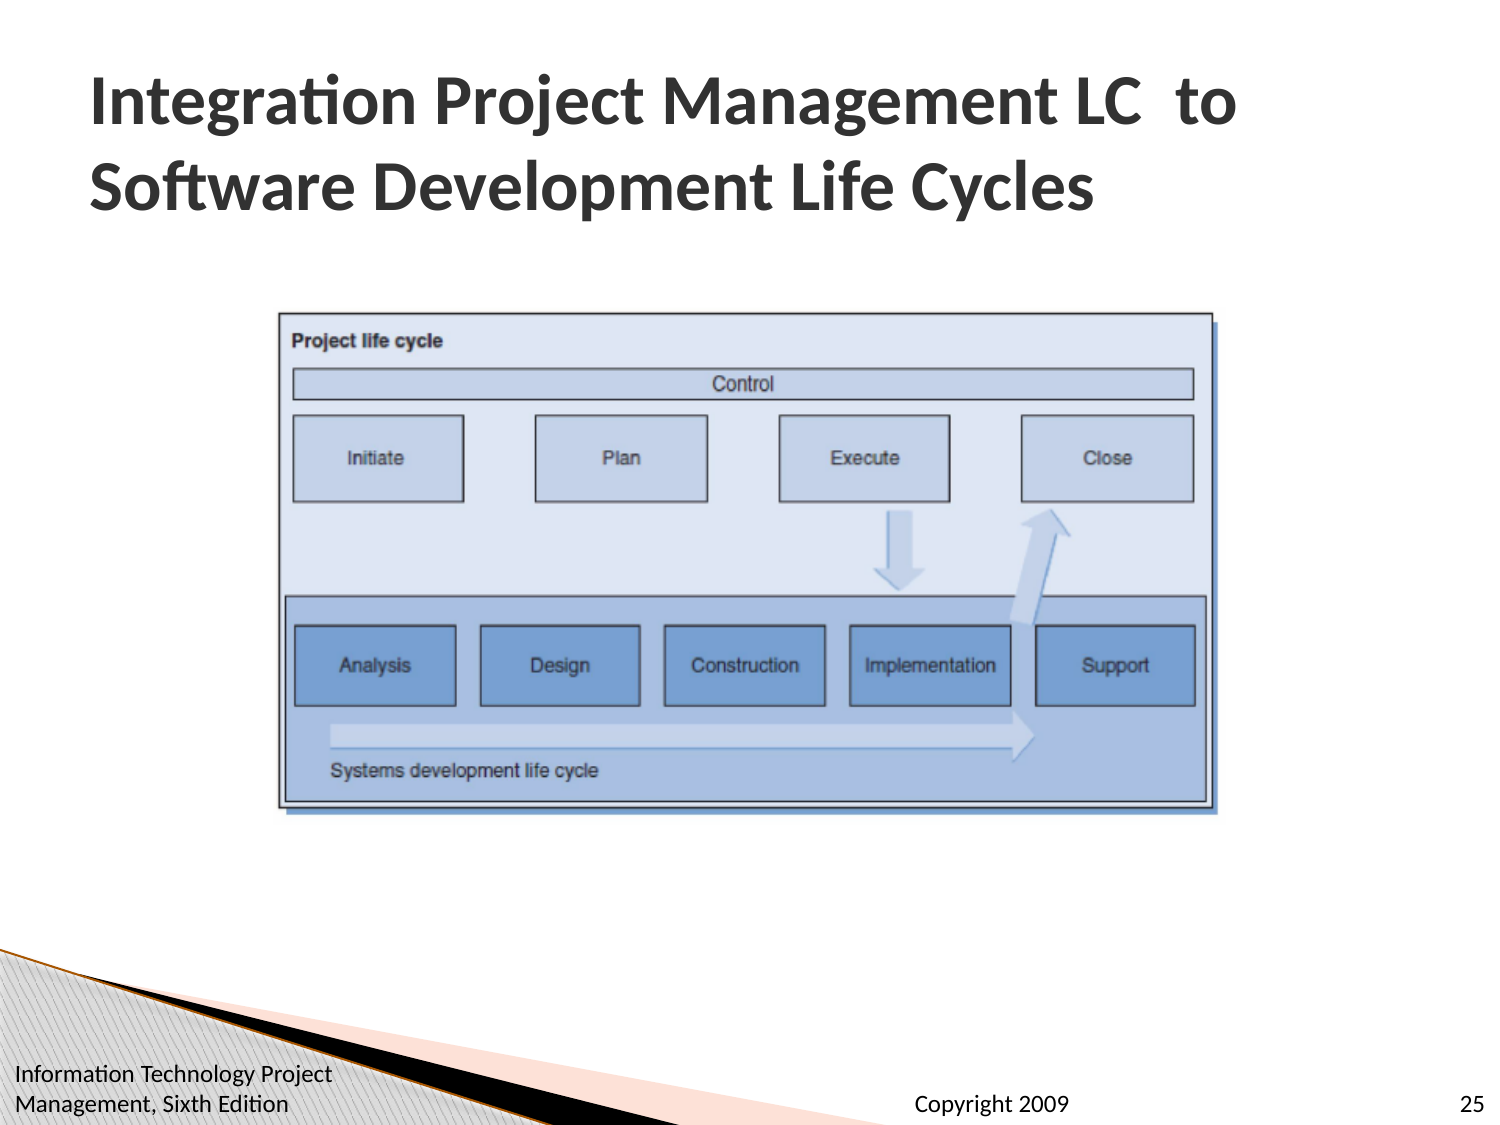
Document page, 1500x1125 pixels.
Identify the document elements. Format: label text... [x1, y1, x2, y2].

title Integration Project Management LC to Software Development Life Cycles [75, 45, 1425, 233]
picture [259, 298, 1241, 826]
footer Information Technology Project Management, Sixth Edition [0, 1065, 425, 1125]
slide_number 25 [1408, 1065, 1500, 1125]
